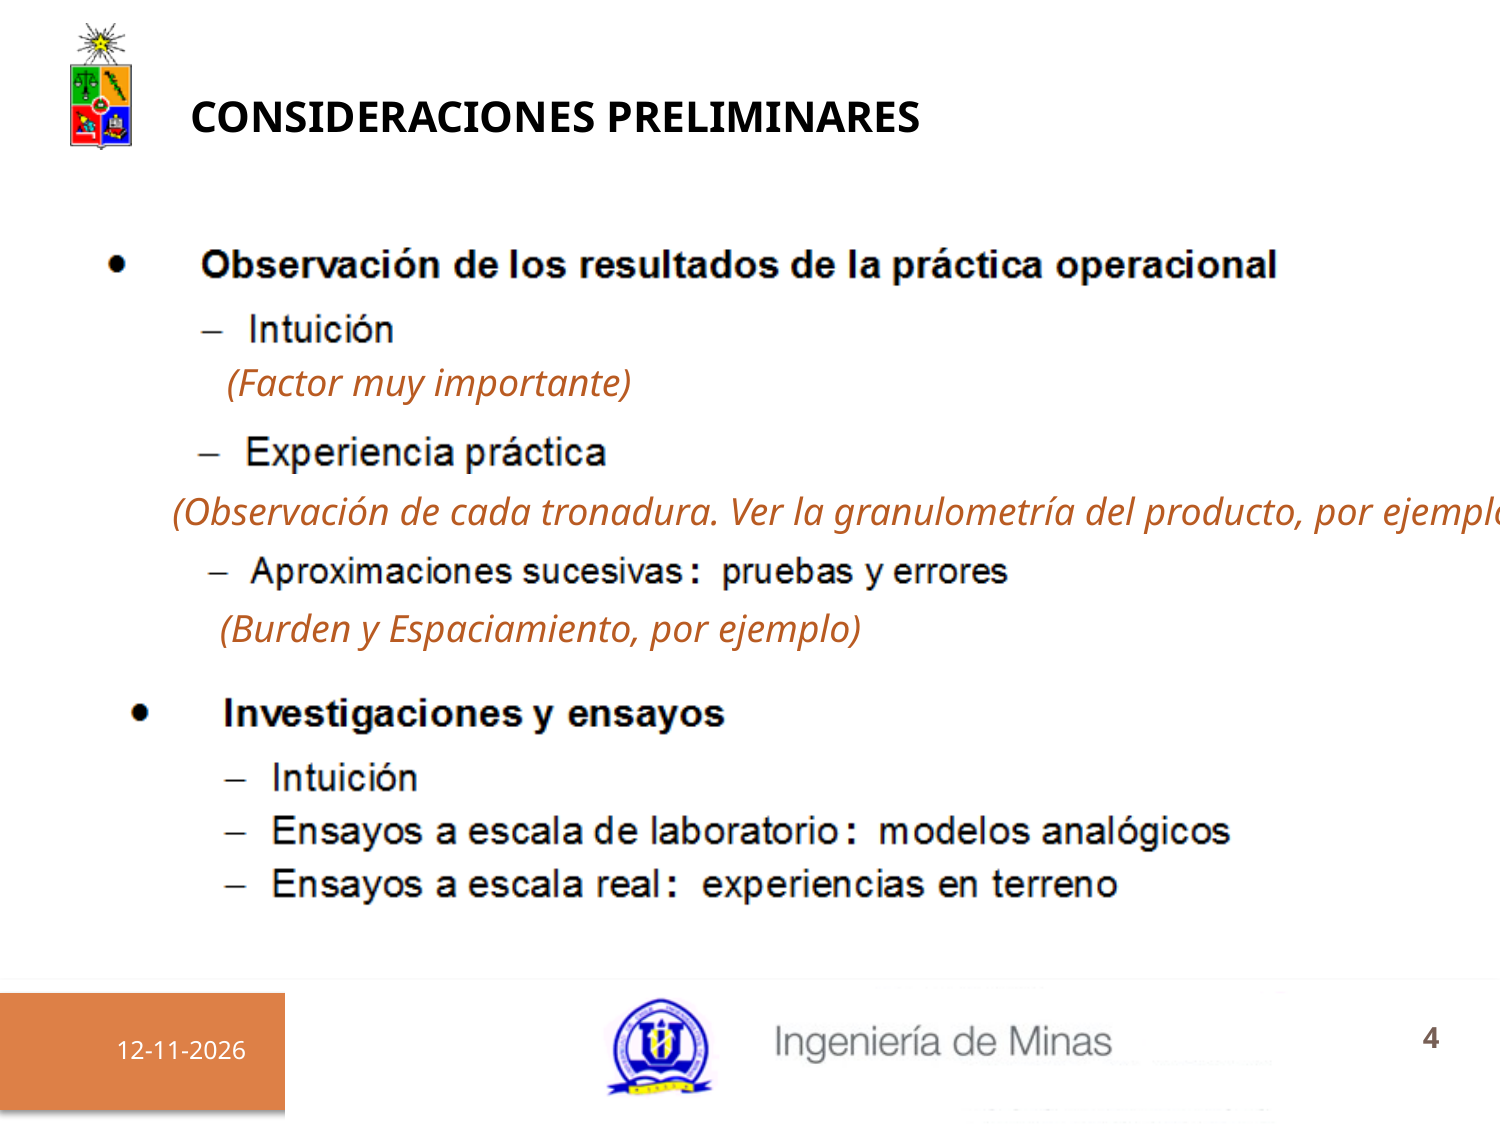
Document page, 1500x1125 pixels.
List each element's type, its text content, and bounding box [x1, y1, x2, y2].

text_box Consideraciones preliminares [175, 81, 1266, 148]
text_box (Burden y Espaciamiento, por ejemplo) [205, 608, 877, 658]
picture [285, 980, 1500, 1125]
picture [175, 433, 657, 474]
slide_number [12, 995, 279, 1108]
text_box (Factor muy importante) [212, 375, 647, 412]
picture [187, 550, 1018, 598]
picture [128, 691, 1266, 926]
picture [69, 23, 132, 151]
text_box (Observación de cada tronadura. Ver la granulometría del producto, por ejemplo) [157, 480, 1500, 541]
picture [105, 210, 1348, 364]
